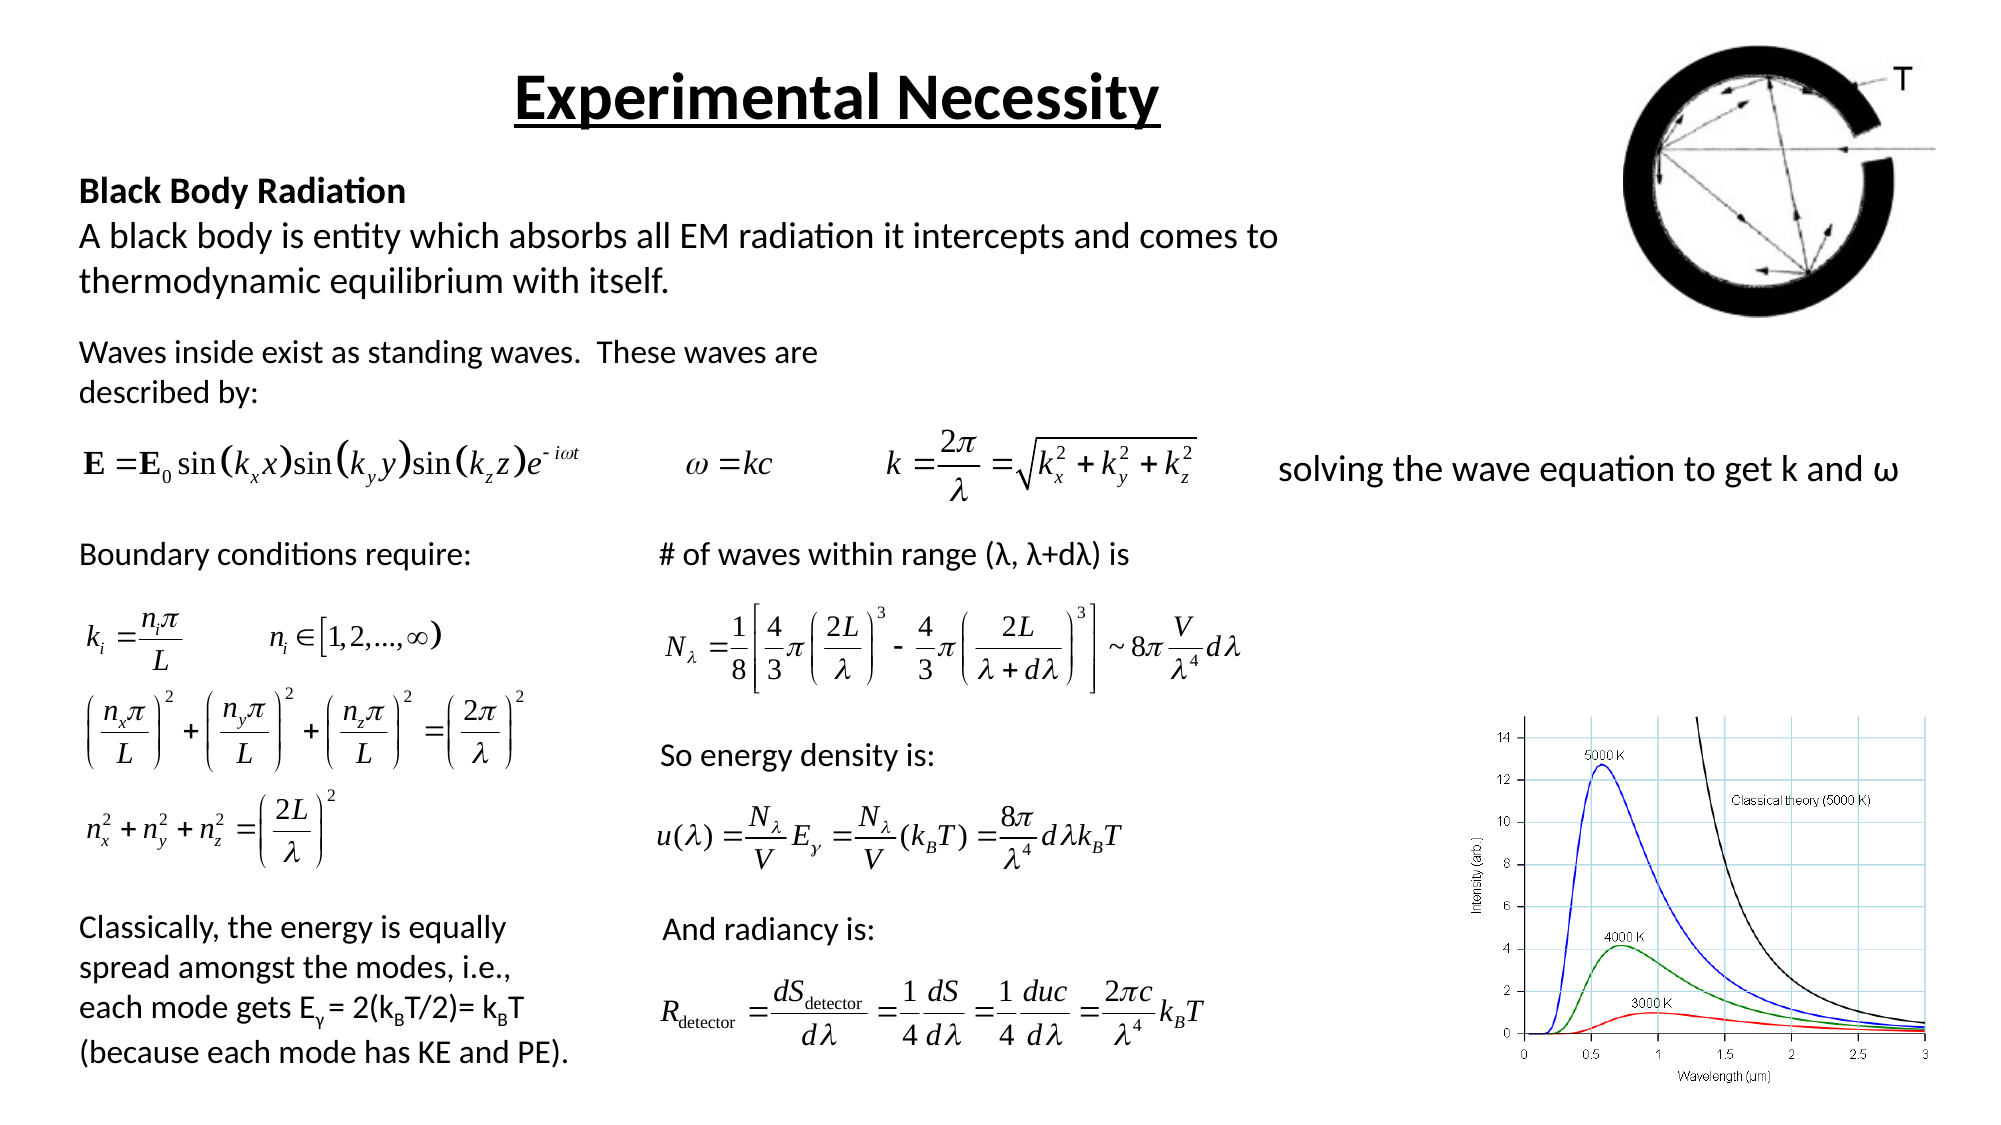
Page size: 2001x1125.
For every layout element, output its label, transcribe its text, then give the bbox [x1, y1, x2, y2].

text_box # of waves within range (λ, λ+dλ) is [643, 524, 1153, 580]
text_box Boundary conditions require: [64, 524, 540, 580]
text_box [659, 596, 1248, 701]
text_box Experimental Necessity [499, 45, 1251, 141]
picture [1466, 710, 1944, 1086]
text_box And radiancy is: [647, 899, 1125, 955]
text_box Black Body Radiation A black body is entity which absorbs all EM radiation it intercepts and comes to thermodynamic equilibrium with itself. [64, 158, 1527, 309]
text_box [78, 421, 1204, 509]
text_box So energy density is: [645, 726, 1036, 781]
text_box Classically, the energy is equally spread amongst the modes, i.e., each mode gets Eγ = 2(kBT/2)= kBT (because each mode has KE and PE). [64, 897, 589, 1078]
text_box Waves inside exist as standing waves. These waves are described by: [64, 323, 887, 418]
picture [1623, 45, 1936, 318]
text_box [652, 797, 1130, 876]
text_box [655, 971, 1212, 1052]
text_box solving the wave equation to get k and ω [1263, 436, 1936, 497]
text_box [81, 599, 534, 876]
